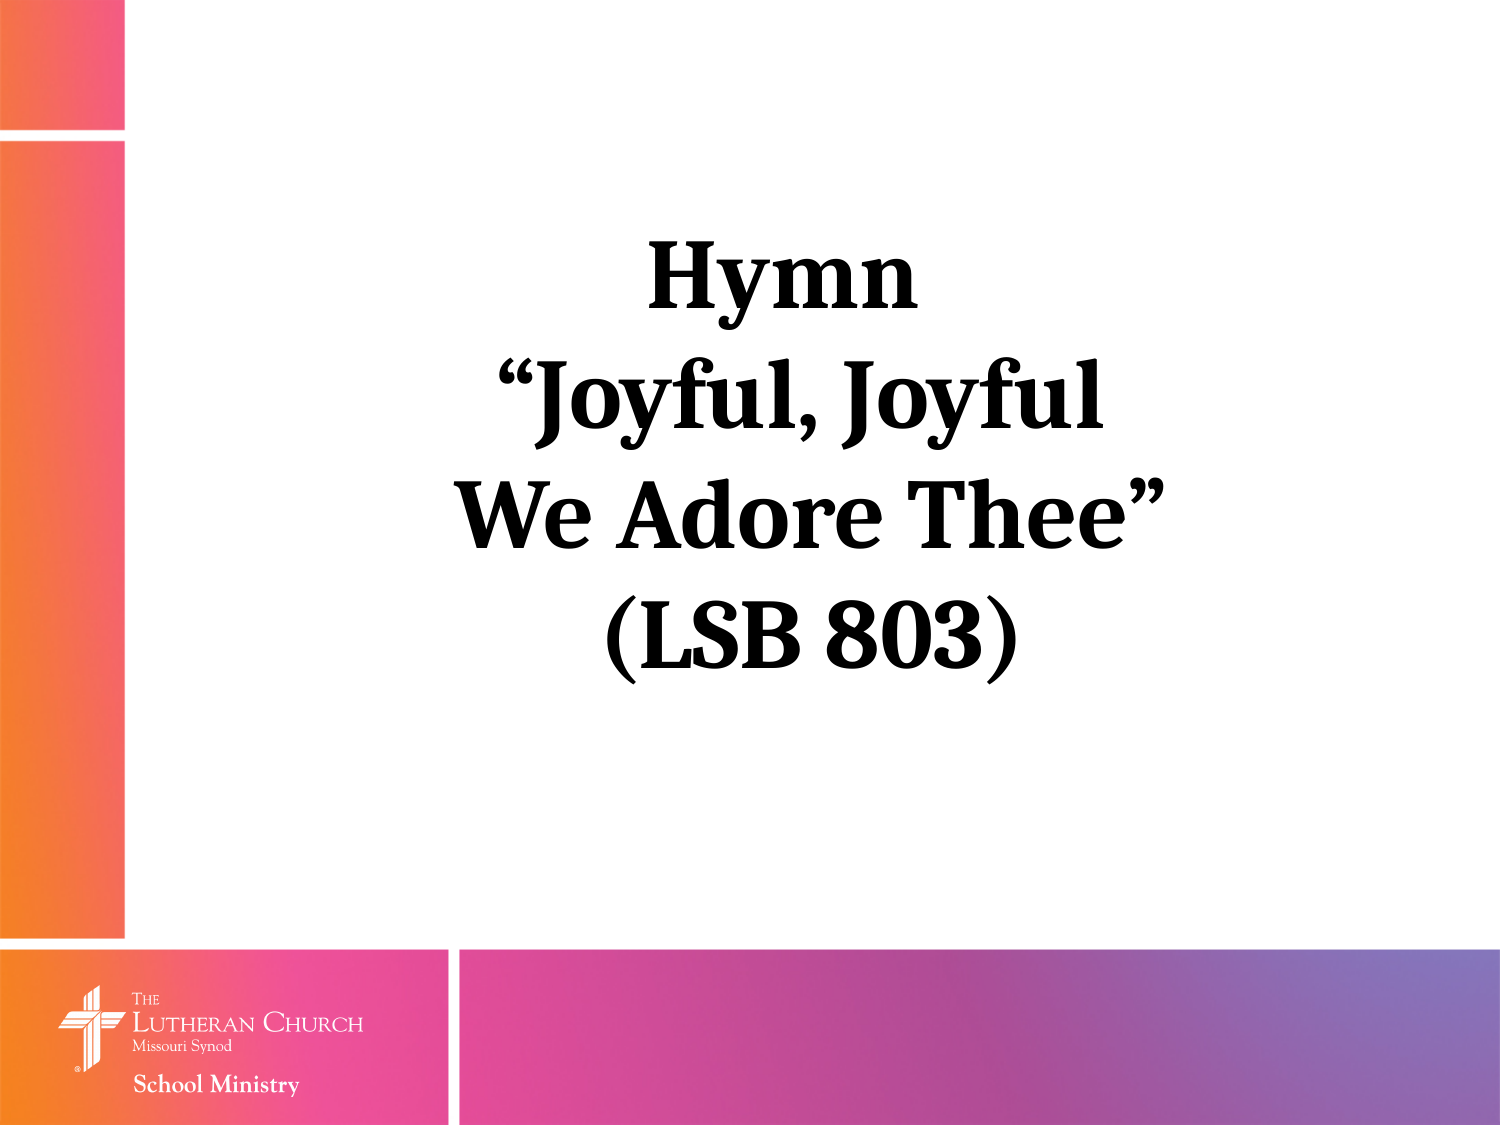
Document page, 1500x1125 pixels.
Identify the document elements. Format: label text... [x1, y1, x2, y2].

list Hymn “Joyful, Joyful We Adore Thee” (LSB 803) [170, 201, 1397, 744]
picture [0, 0, 1500, 1125]
